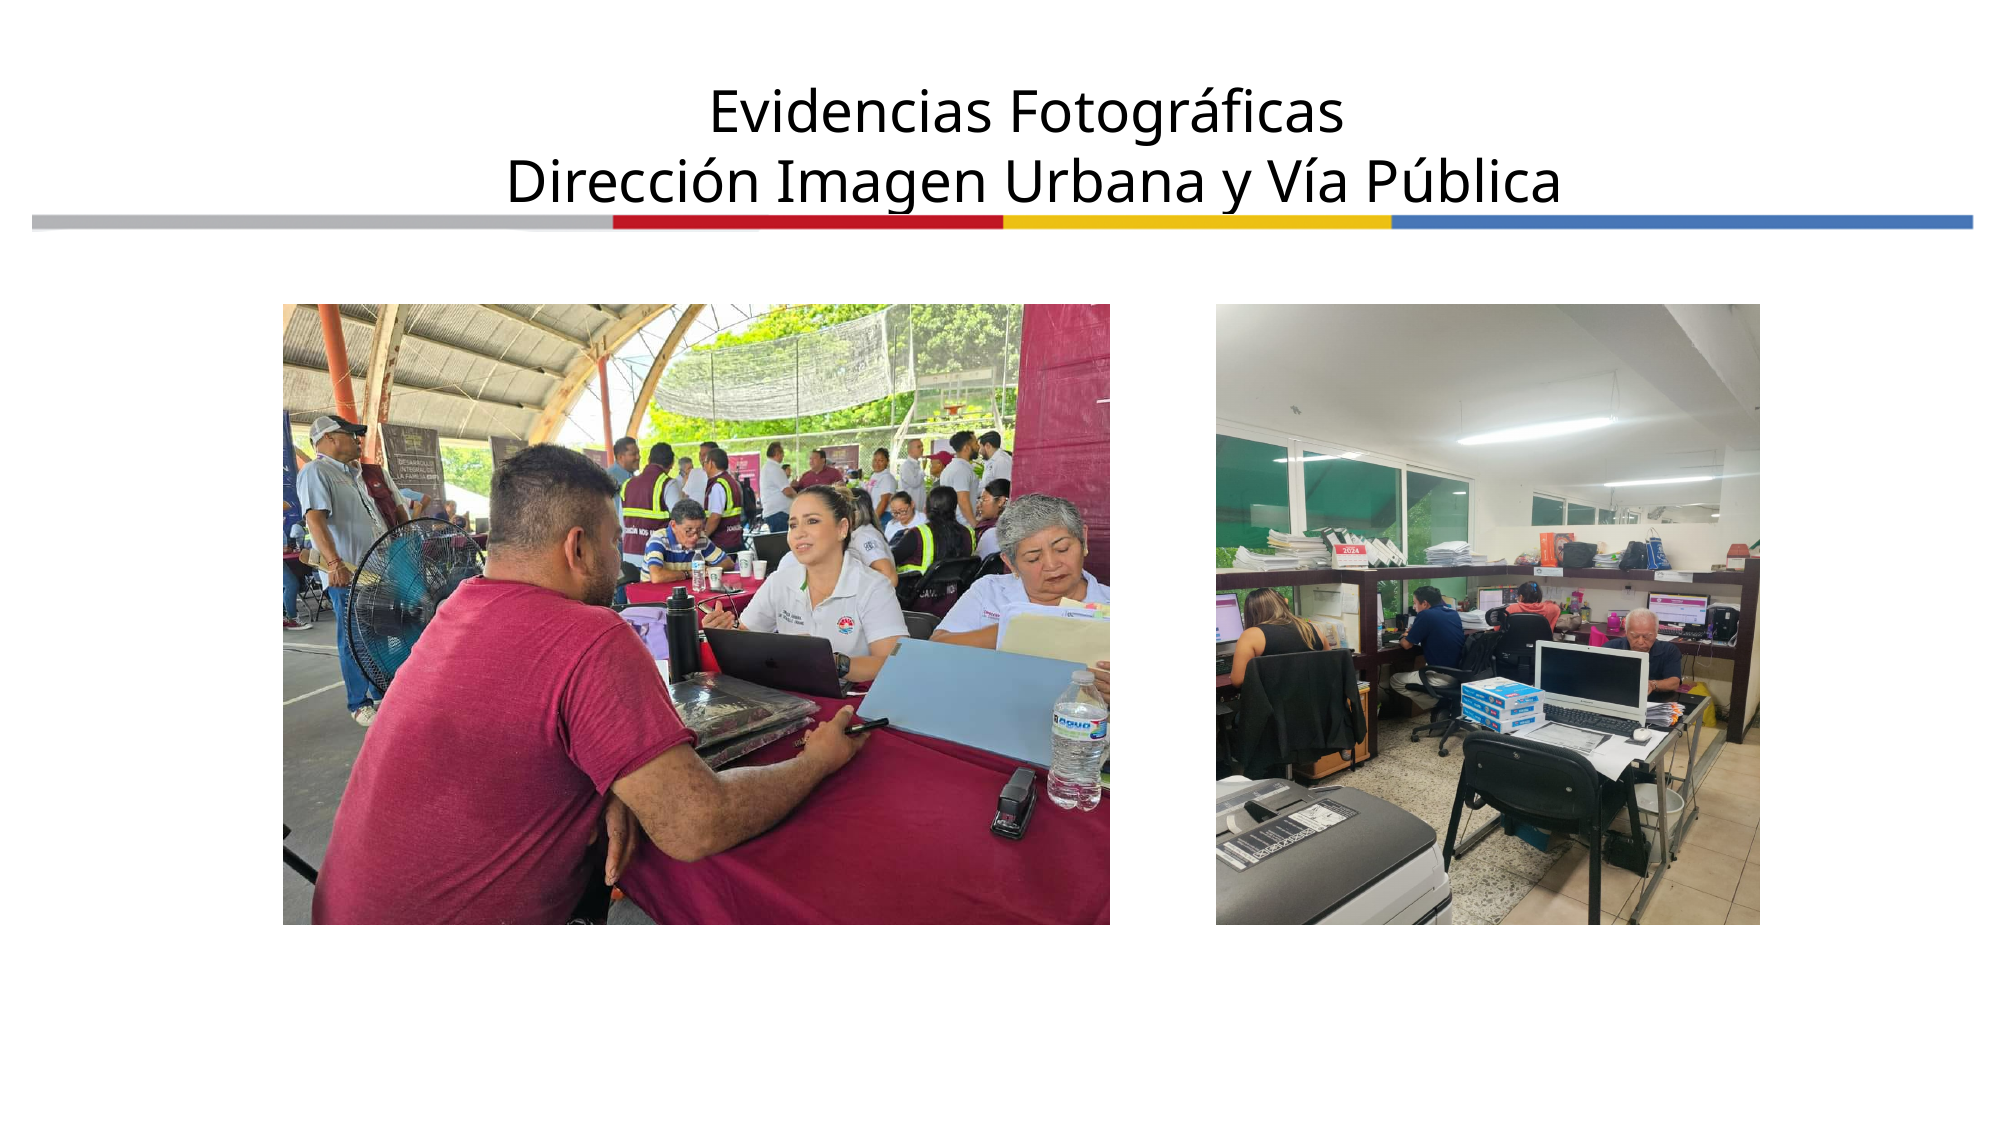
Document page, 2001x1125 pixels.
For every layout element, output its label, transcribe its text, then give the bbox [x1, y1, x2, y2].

picture [1216, 304, 1760, 925]
text_box Evidencias Fotográficas Dirección Imagen Urbana y Vía Pública [348, 66, 1721, 214]
picture [283, 304, 1110, 925]
picture [32, 214, 1974, 232]
